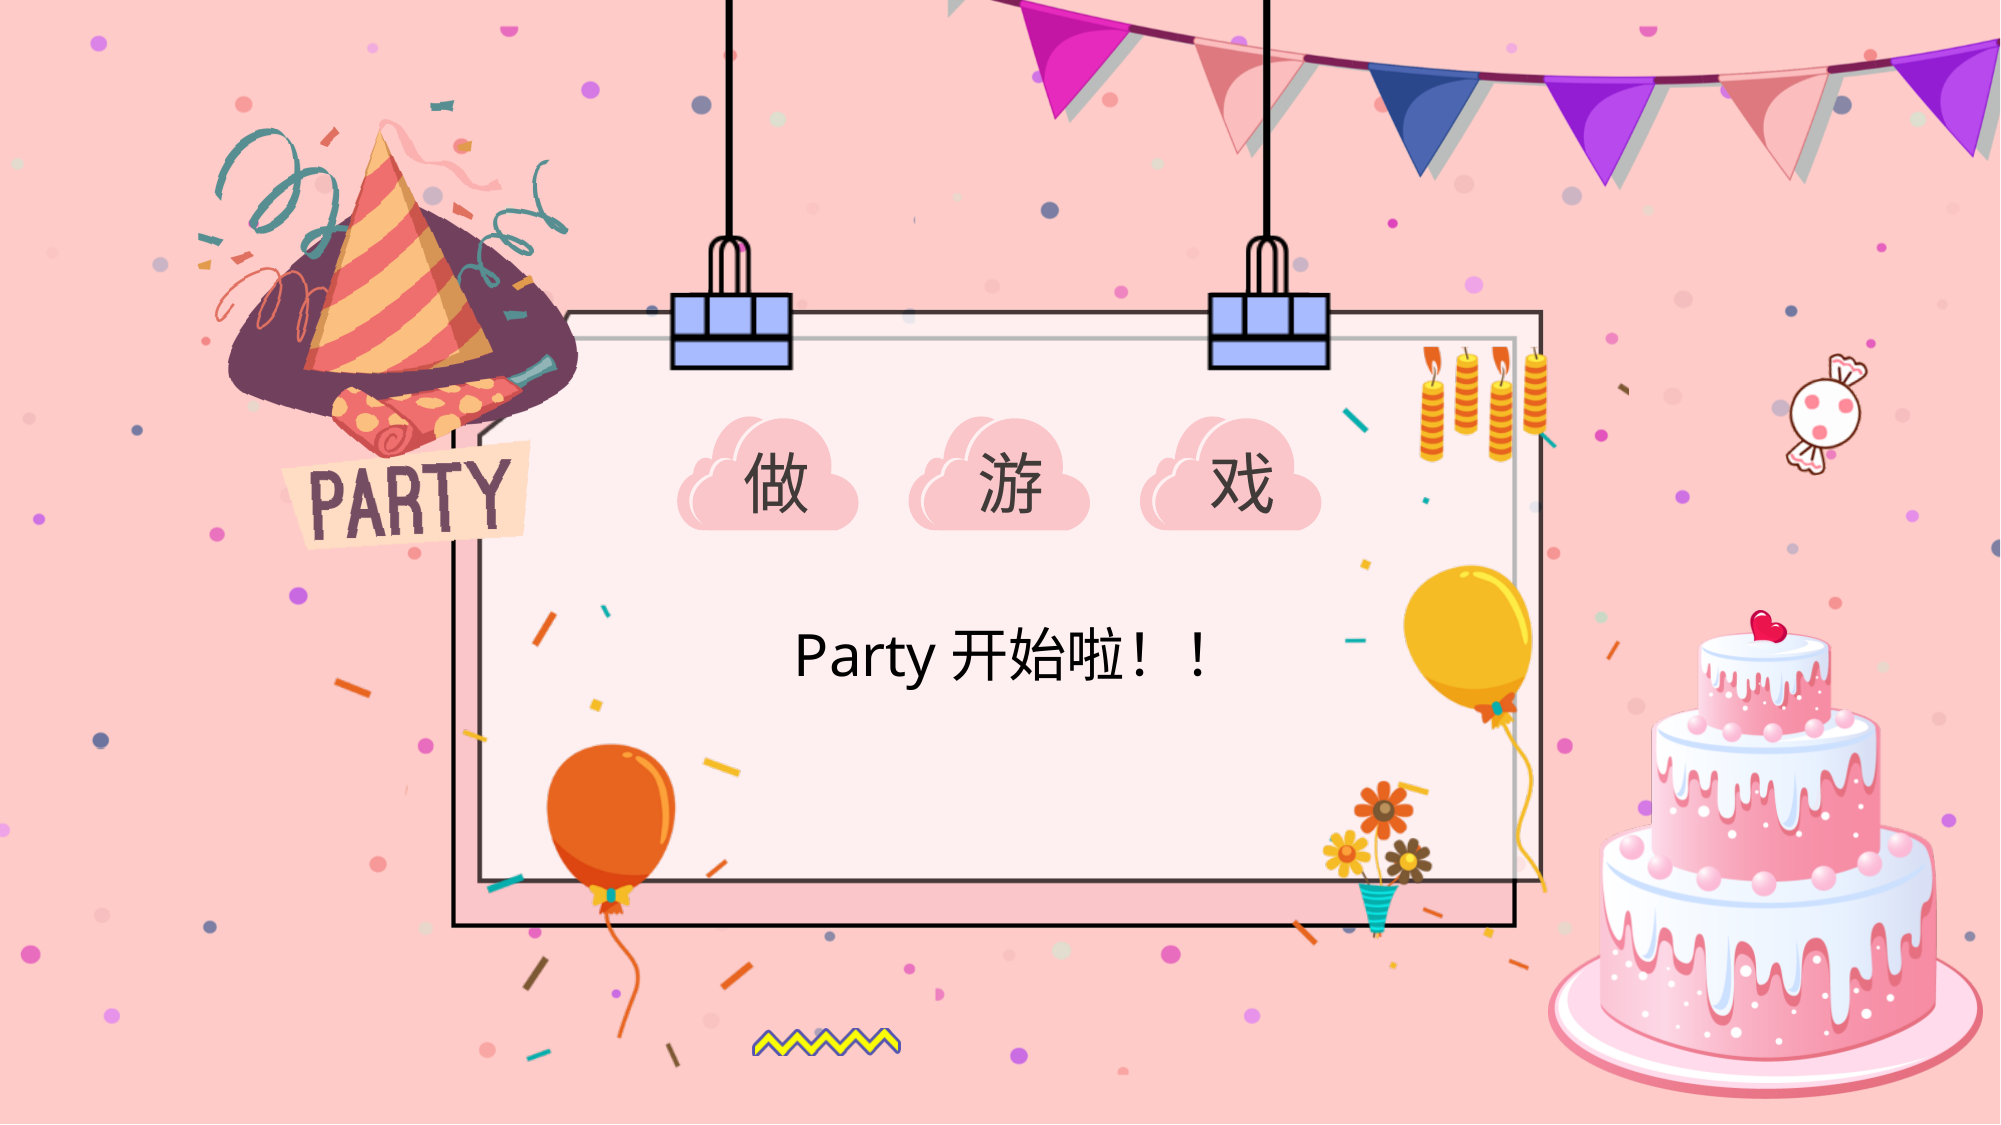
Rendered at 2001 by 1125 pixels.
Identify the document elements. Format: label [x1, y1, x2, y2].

text_box [1139, 416, 1251, 531]
text_box [677, 416, 859, 531]
picture [0, 0, 2001, 1124]
text_box [908, 416, 1090, 531]
